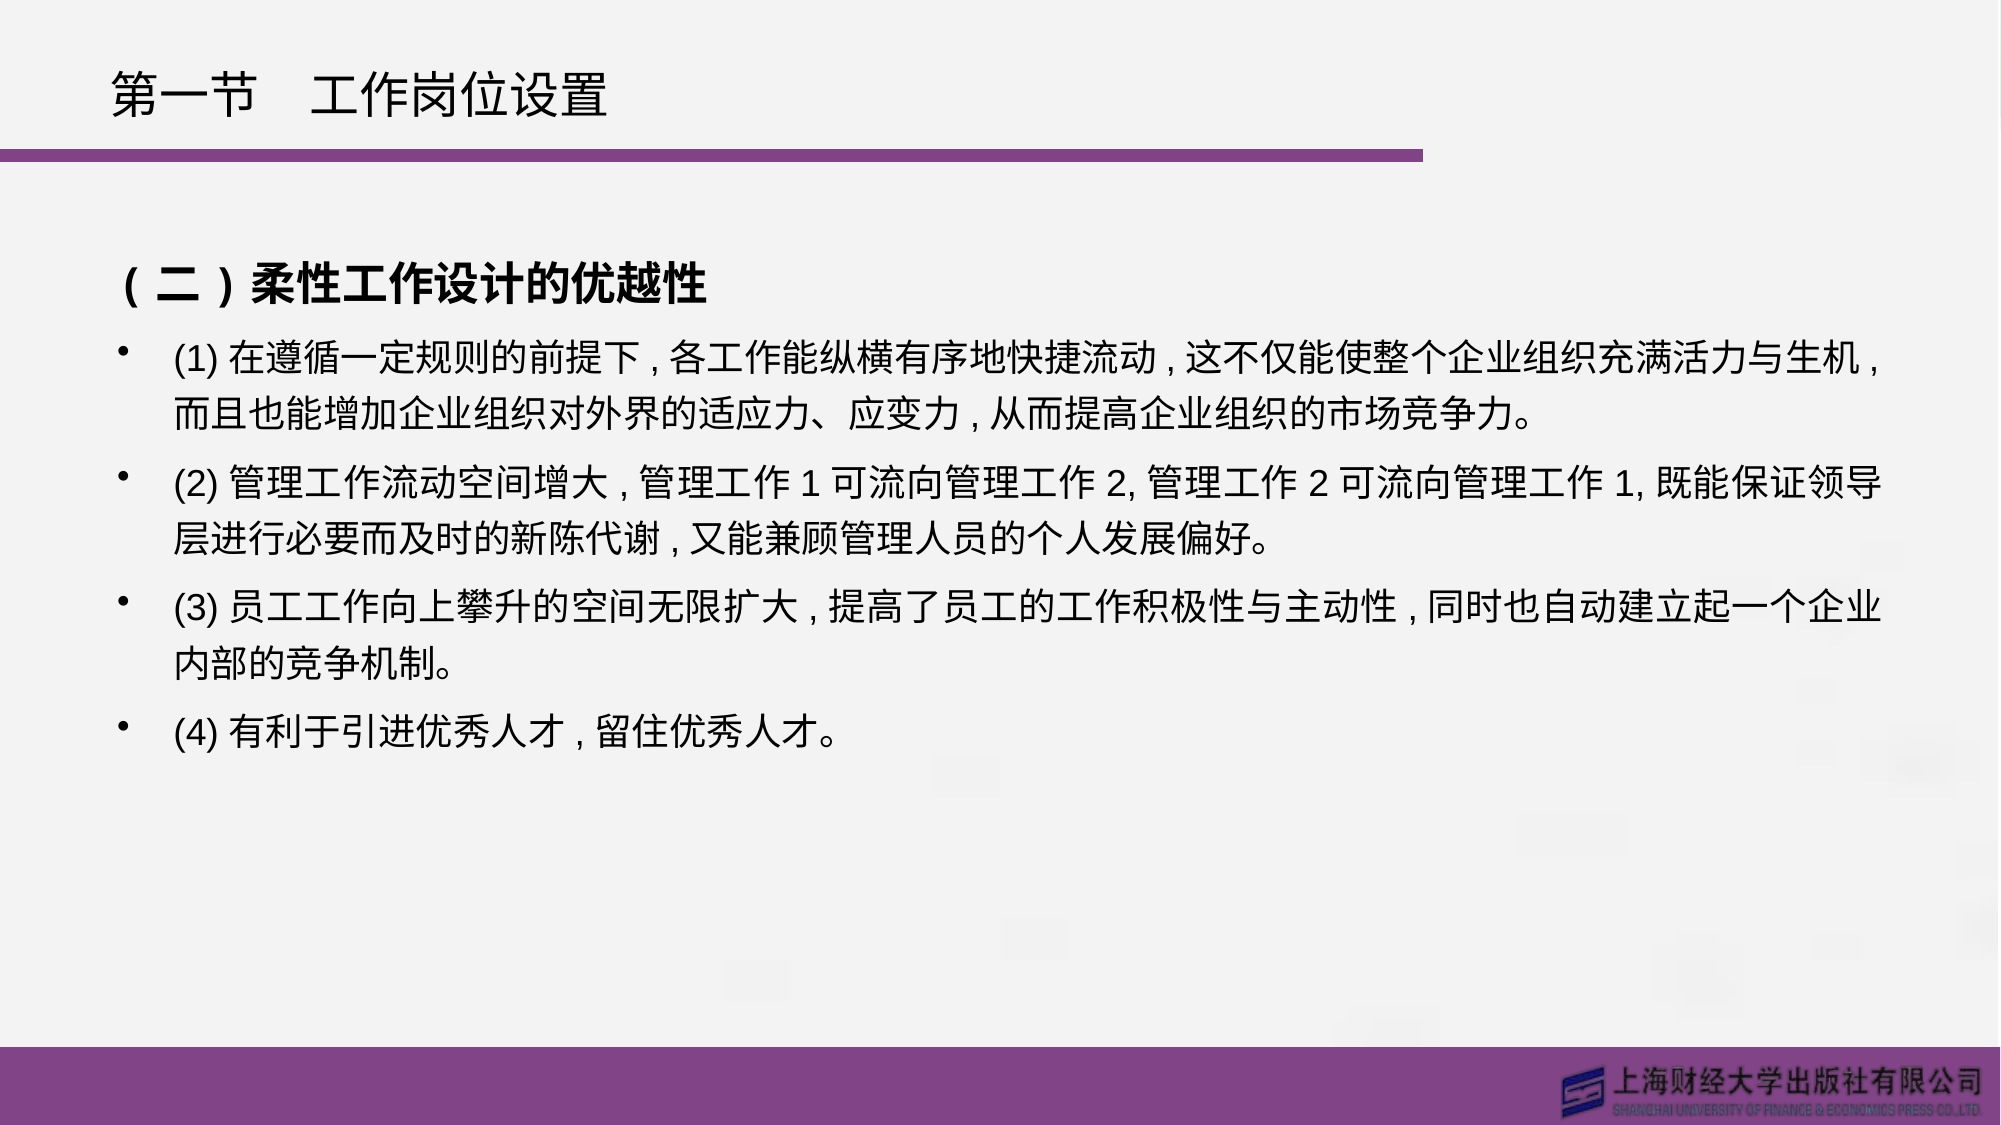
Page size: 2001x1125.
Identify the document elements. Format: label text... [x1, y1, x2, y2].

picture [0, 0, 2001, 1125]
title 第一节 工作岗位设置 [94, 42, 1451, 146]
list (二)柔性工作设计的优越性 (1)在遵循一定规则的前提下,各工作能纵横有序地快捷流动,这不仅能使整个企业组织充满活力与生机,而且也能增加企业组织对外界的适应力、应变力,从而提高企业组织的市场竞争力。 (2)管理工作流动空间增大,管理工作1可流向管理工作2,管理工作2可流向管理工作1,既能保证领导层进行必要而及时的新陈代谢,又能兼顾管理人员的个人发展偏好。 (3)员工工作向上攀升的空间无限扩大,提高了员工的工作积极性与主动性,同时也自动建立起一个企业内部的竞争机制。 (4)有利于引进优秀人才,留住优秀人才。 [102, 233, 1898, 1032]
